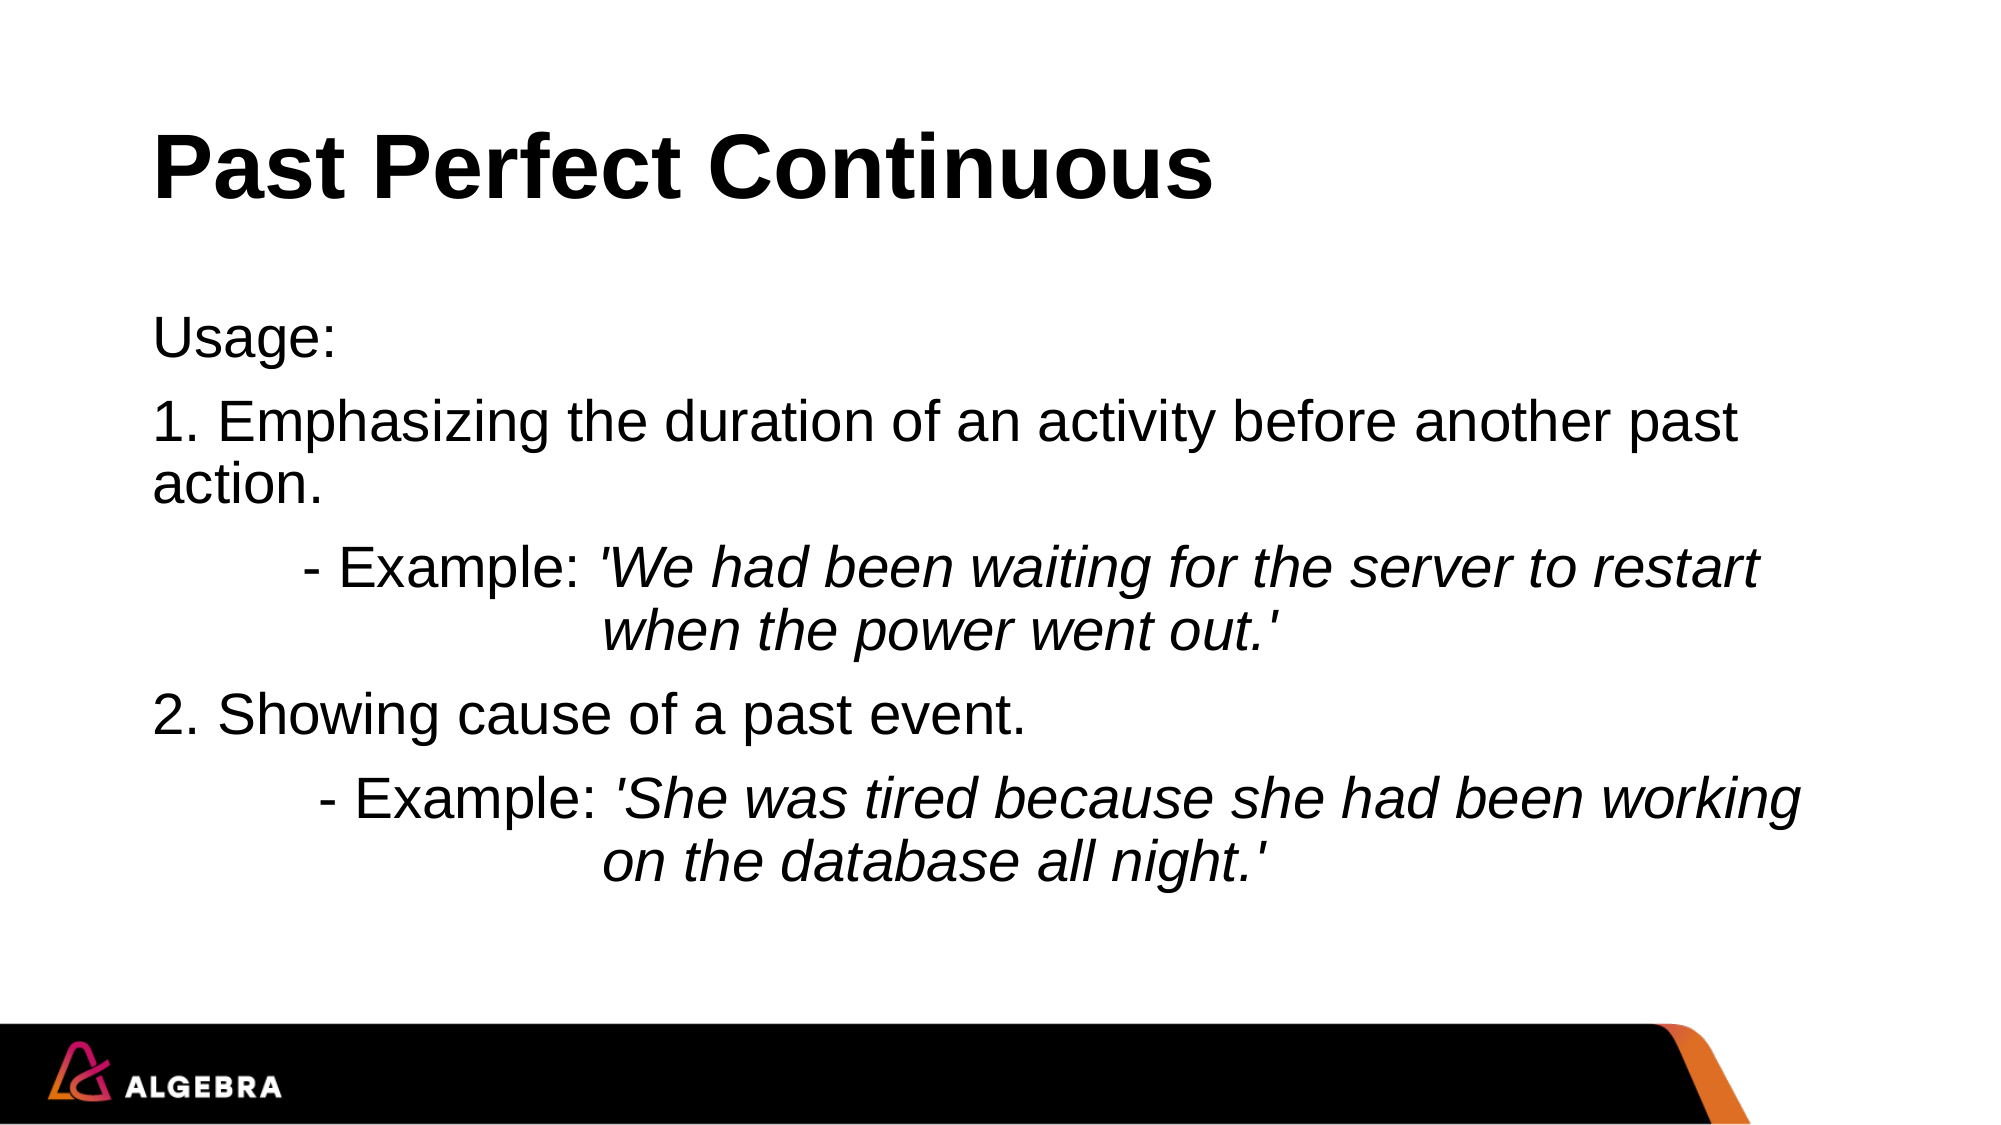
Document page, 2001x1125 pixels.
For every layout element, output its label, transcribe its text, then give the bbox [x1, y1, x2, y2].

list Usage: 1. Emphasizing the duration of an activity before another past action. - Example: 'We had been waiting for the server to restart when the power went out.' 2. Showing cause of a past event. - Example: 'She was tired because she had been working on the database all night.' [137, 299, 1863, 1014]
picture [0, 1023, 1958, 1125]
title Past Perfect Continuous [137, 59, 1863, 278]
